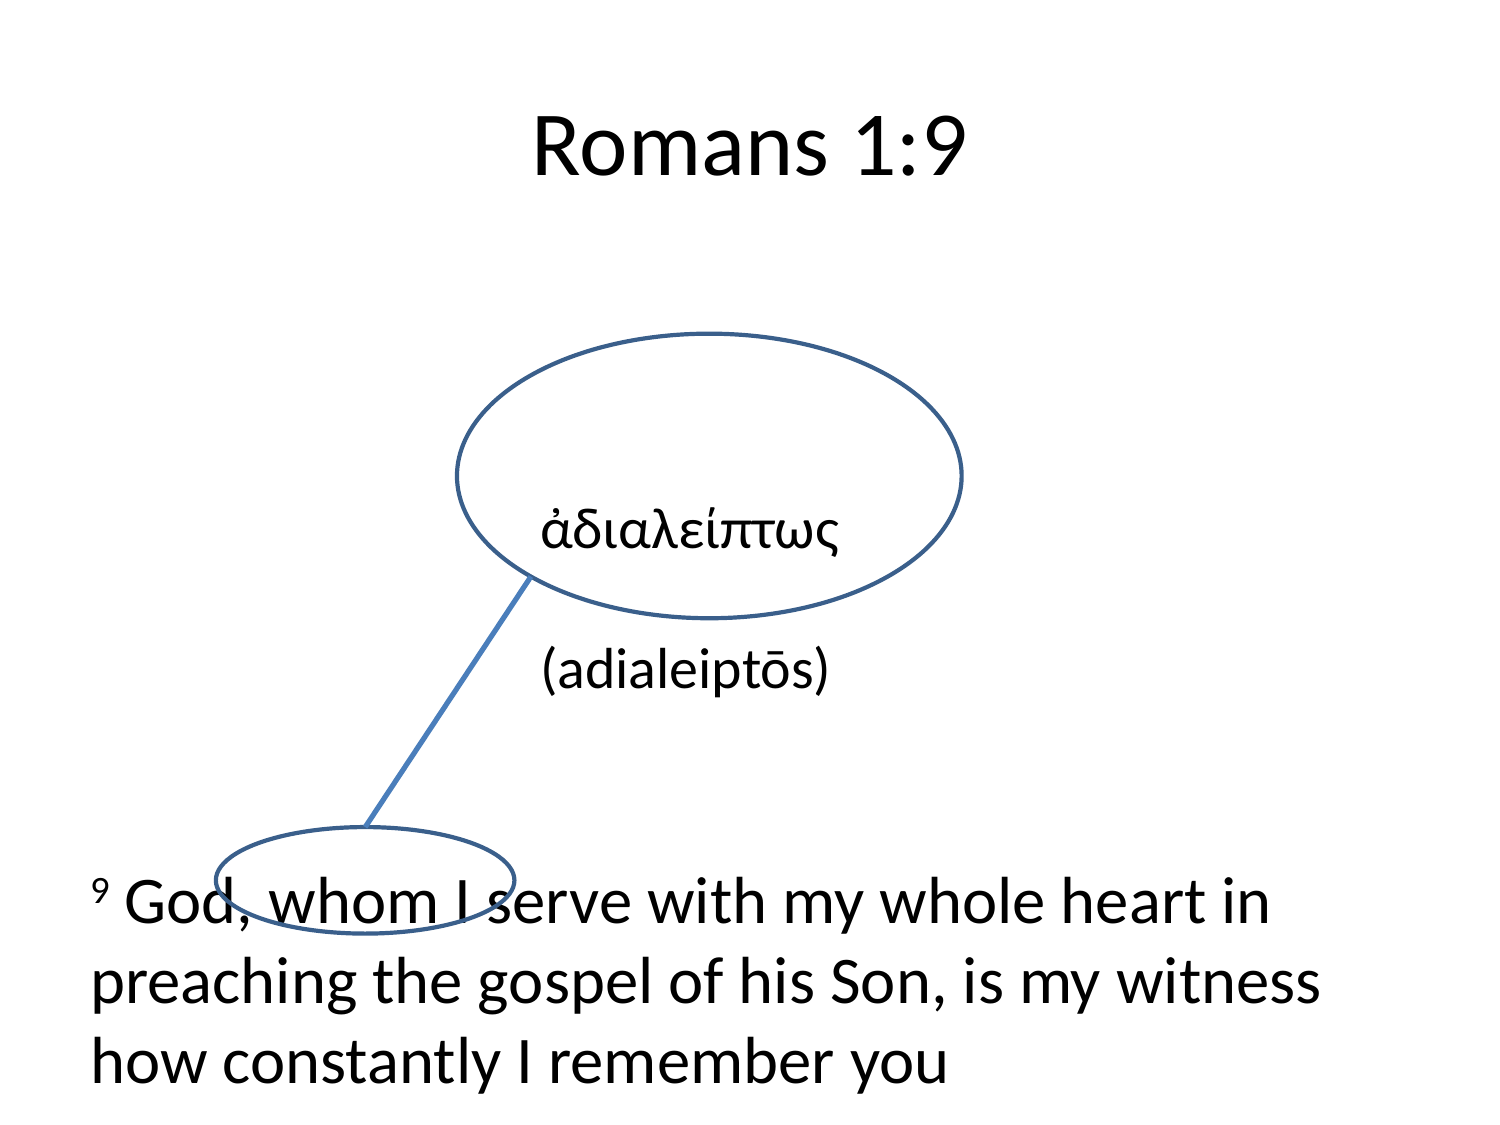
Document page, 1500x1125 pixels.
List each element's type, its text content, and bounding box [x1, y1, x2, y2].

title Romans 1:9 [75, 45, 1425, 233]
text_box [454, 331, 964, 621]
list ἀδιαλείπτως (adialeiptōs) 9 God, whom I serve with my whole heart in preaching the gospel of his Son, is my witness how constantly I remember you [75, 256, 1425, 999]
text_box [364, 576, 532, 828]
text_box [213, 825, 517, 936]
